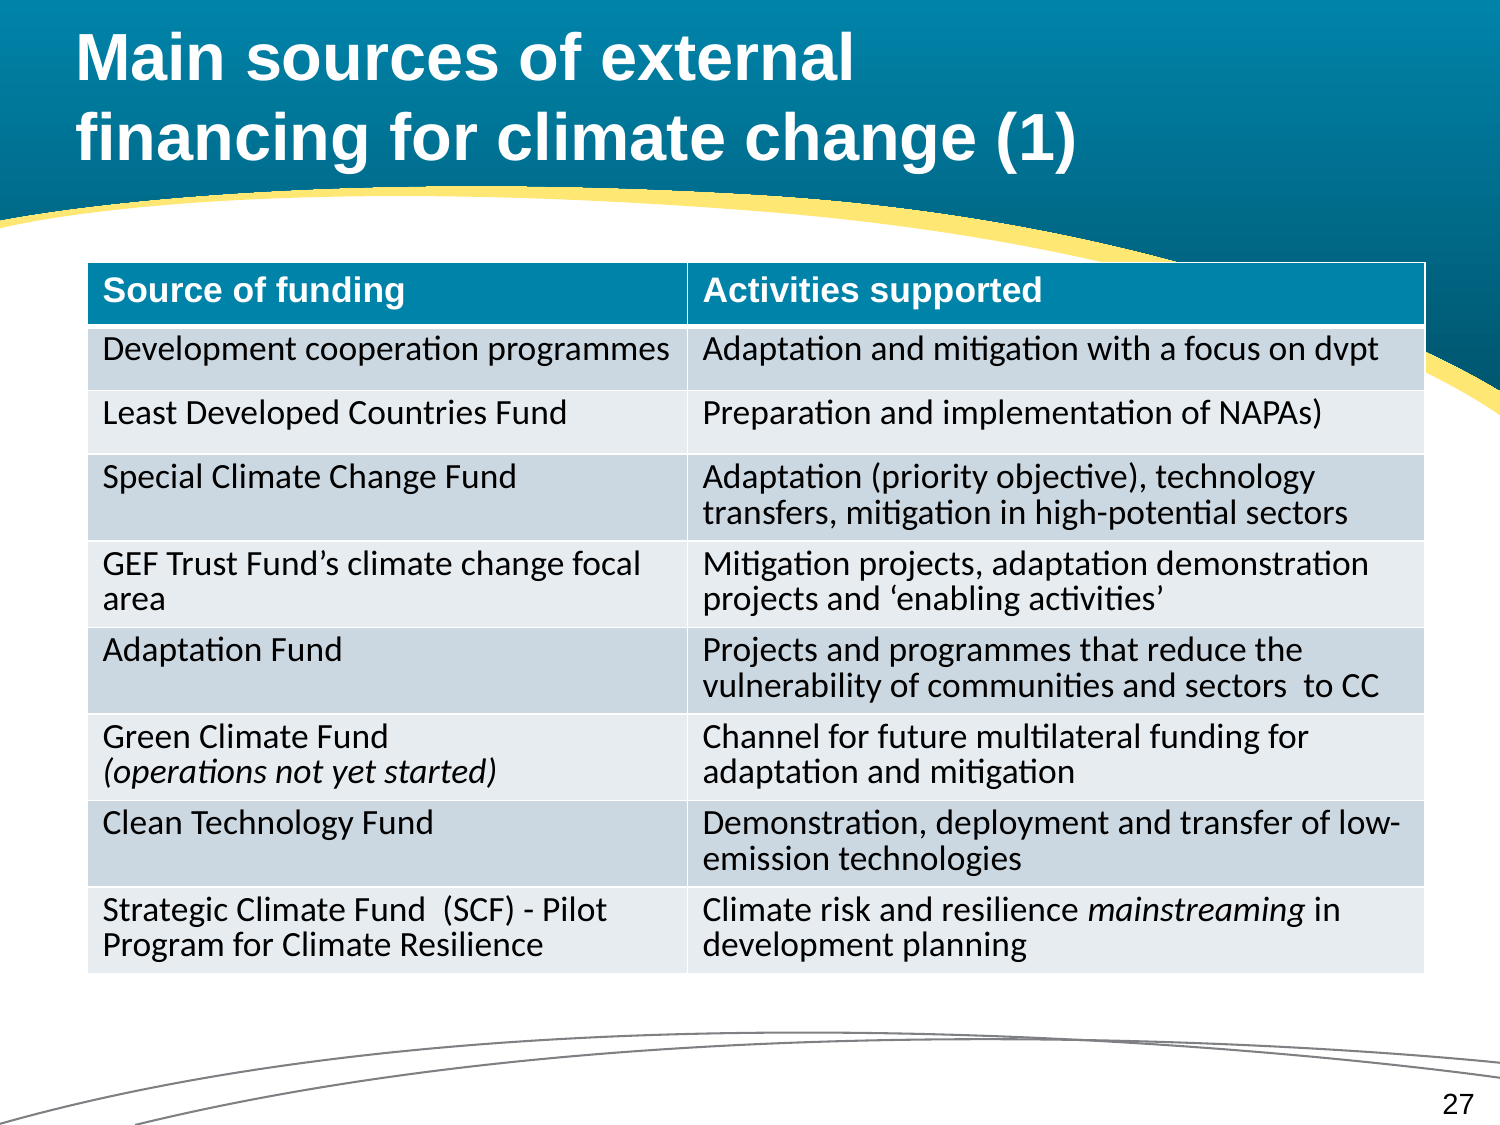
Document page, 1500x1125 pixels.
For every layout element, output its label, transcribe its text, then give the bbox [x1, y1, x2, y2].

table_cell Projects and programmes that reduce the vulnerability of communities and sectors to CC [688, 628, 1424, 713]
table_cell GEF Trust Fund’s climate change focal area [88, 542, 687, 627]
table_cell Clean Technology Fund [88, 801, 687, 886]
table_cell Least Developed Countries Fund [88, 391, 687, 453]
table_cell Strategic Climate Fund (SCF) - Pilot Program for Climate Resilience [88, 888, 687, 973]
table_cell Climate risk and resilience mainstreaming in development planning [688, 888, 1424, 973]
table_cell Adaptation Fund [88, 628, 687, 713]
table_cell Green Climate Fund (operations not yet started) [88, 715, 687, 800]
table_cell Demonstration, deployment and transfer of low-emission technologies [688, 801, 1424, 886]
table_header Source of funding [88, 263, 687, 324]
table_cell Development cooperation programmes [88, 329, 687, 390]
table_cell Adaptation and mitigation with a focus on dvpt [688, 329, 1424, 390]
table_cell Adaptation (priority objective), technology transfers, mitigation in high-potential sectors [688, 455, 1424, 540]
title Main sources of external financing for climate change (1) [74, 0, 1476, 188]
table_cell Channel for future multilateral funding for adaptation and mitigation [688, 715, 1424, 800]
table_cell Preparation and implementation of NAPAs) [688, 391, 1424, 453]
table_cell Mitigation projects, adaptation demonstration projects and ‘enabling activities’ [688, 542, 1424, 627]
table_cell Special Climate Change Fund [88, 455, 687, 540]
slide_number 27 [1124, 1084, 1476, 1113]
table_header Activities supported [688, 263, 1424, 324]
